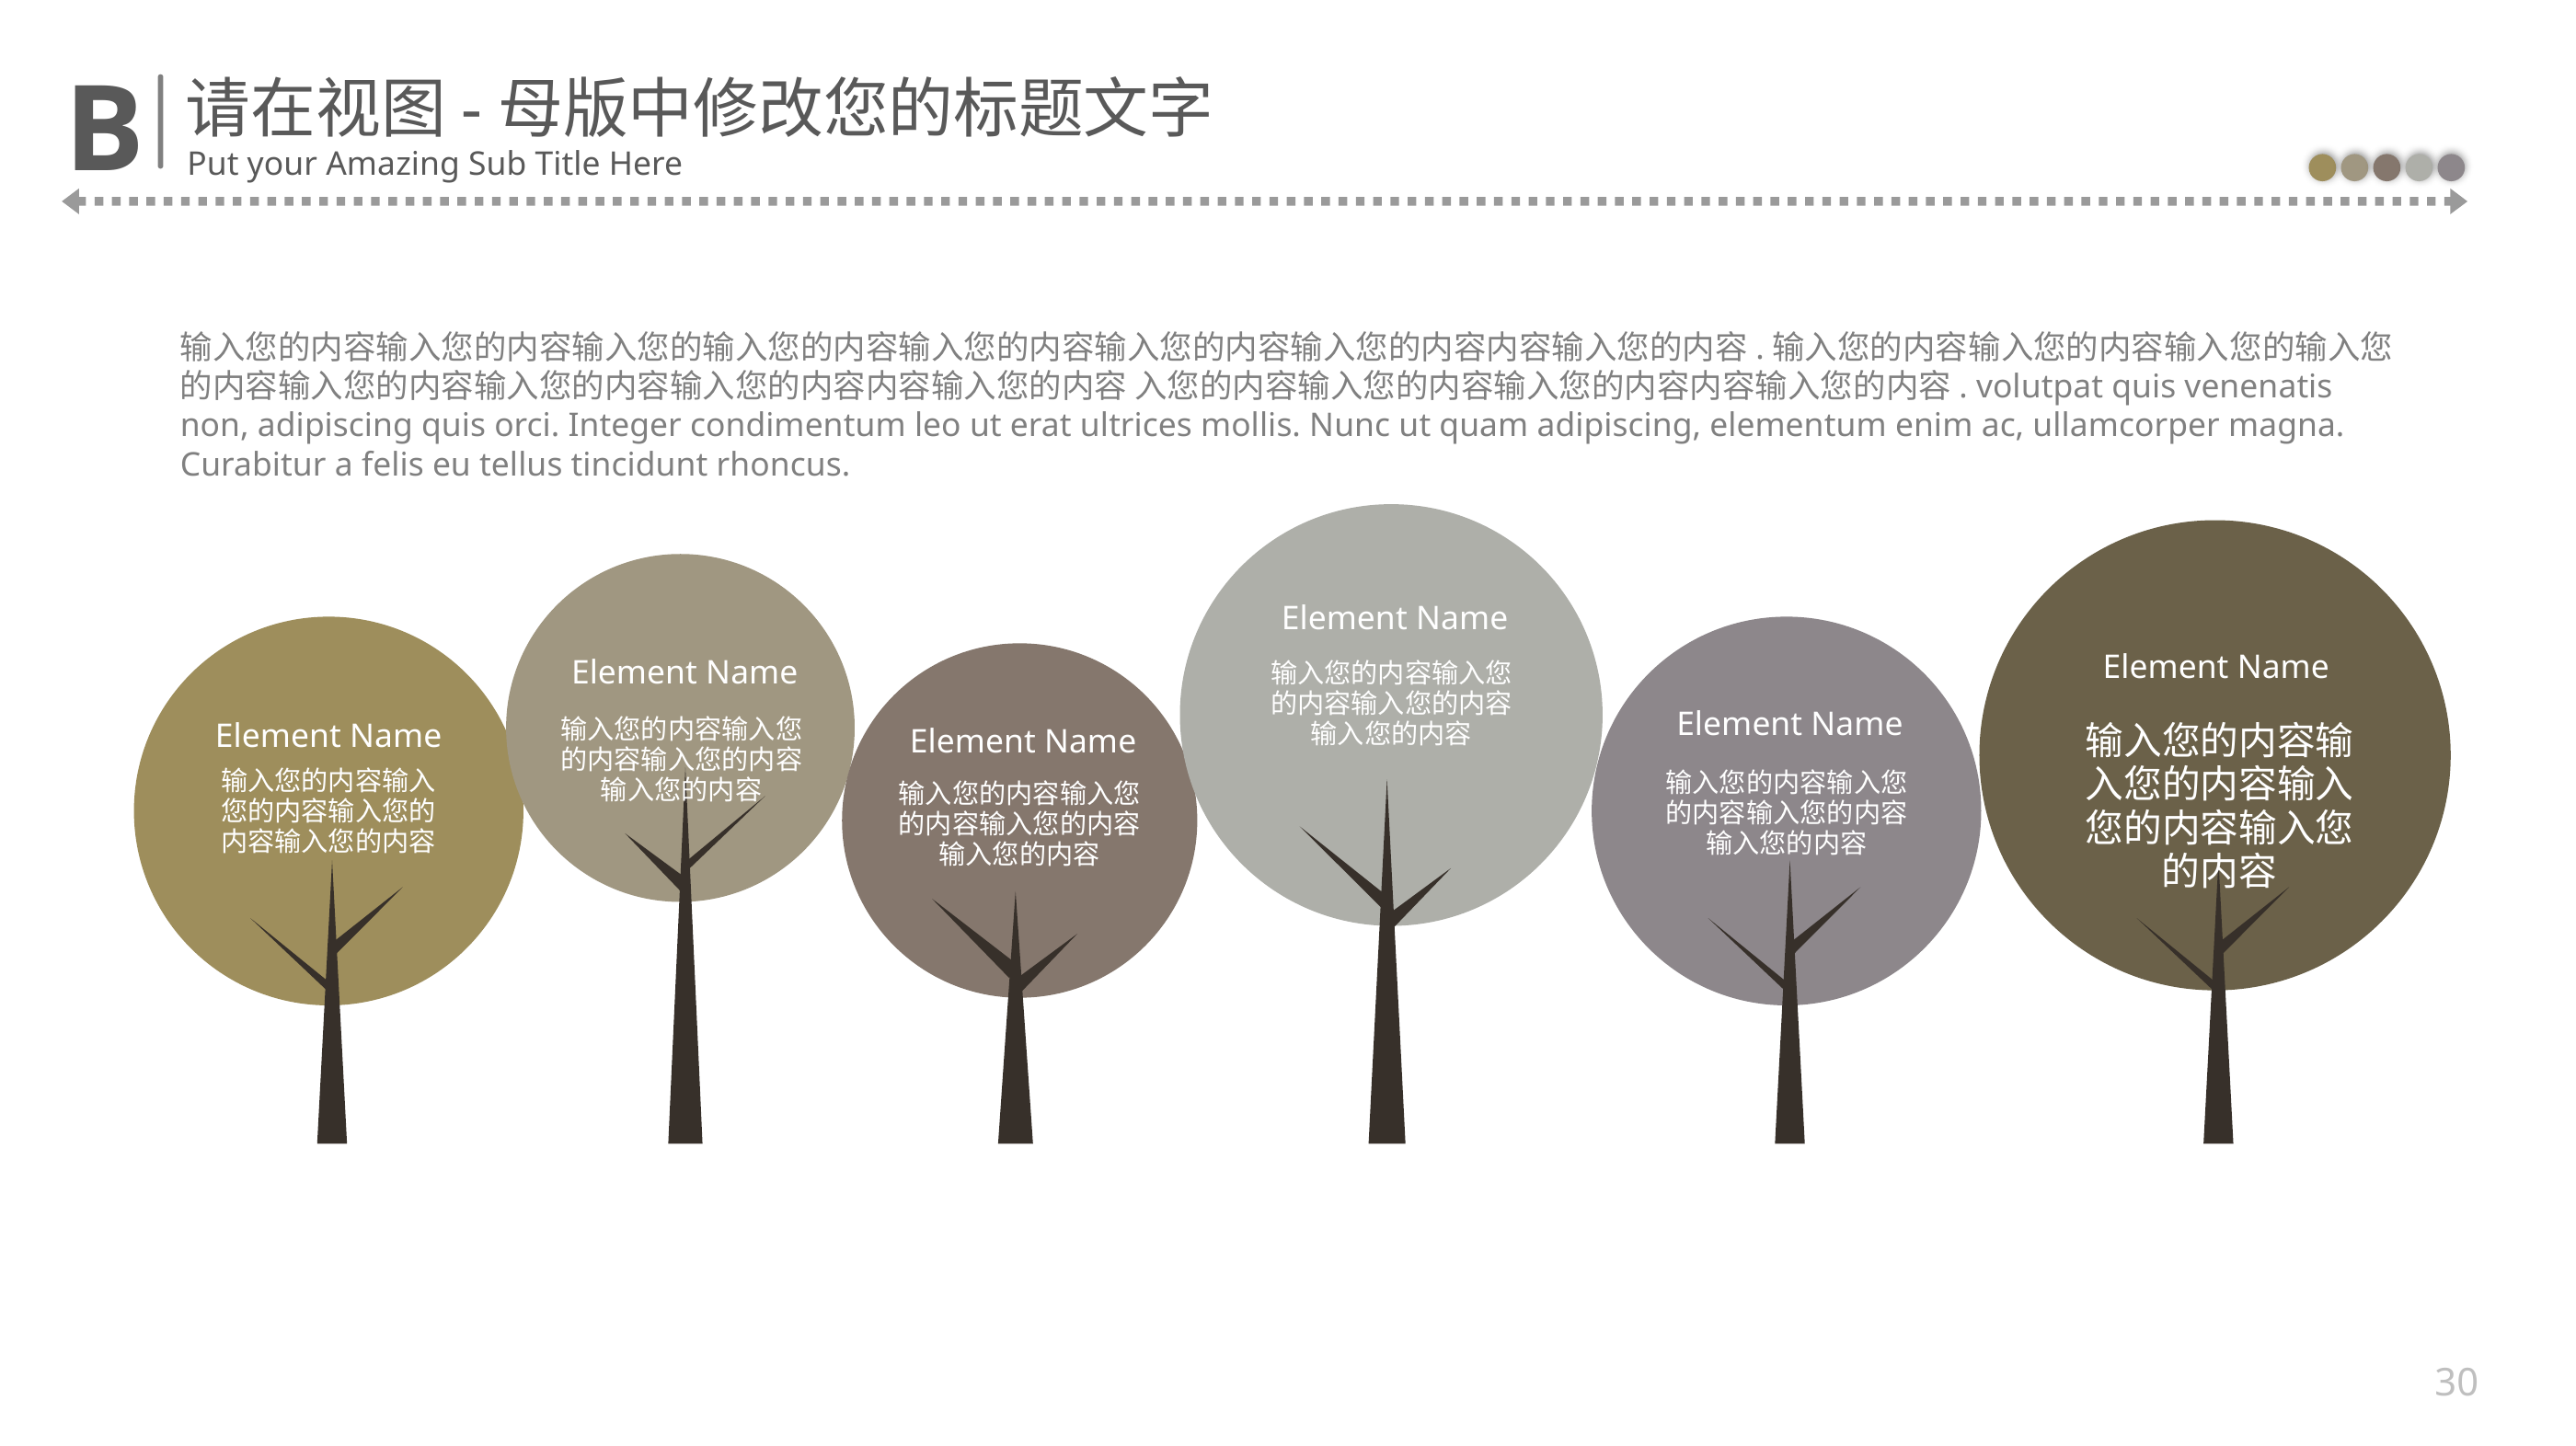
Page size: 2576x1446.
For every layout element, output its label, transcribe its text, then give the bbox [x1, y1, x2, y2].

text_box 30 [2415, 1352, 2499, 1433]
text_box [1979, 520, 2452, 1144]
text_box 输入您的内容输入您的内容输入您的输入您的内容输入您的内容输入您的内容输入您的内容内容输入您的内容.输入您的内容输入您的内容输入您的输入您的内容输入您的内容输入您的内容输入您的内容内容输入您的内容 入您的内容输入您的内容输入您的内容内容输入您的内容. volutpat quis venenatis non, adipiscing quis orci. Integer condimentum leo ut erat ultrices mollis. Nunc ut quam adipiscing, elementum enim ac, ullamcorper magna. Curabitur a felis eu tellus tincidunt rhoncus. [179, 326, 2395, 483]
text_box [1591, 616, 1975, 1144]
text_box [133, 616, 502, 1144]
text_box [1179, 503, 1604, 1144]
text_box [841, 643, 1176, 1144]
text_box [505, 553, 856, 1144]
